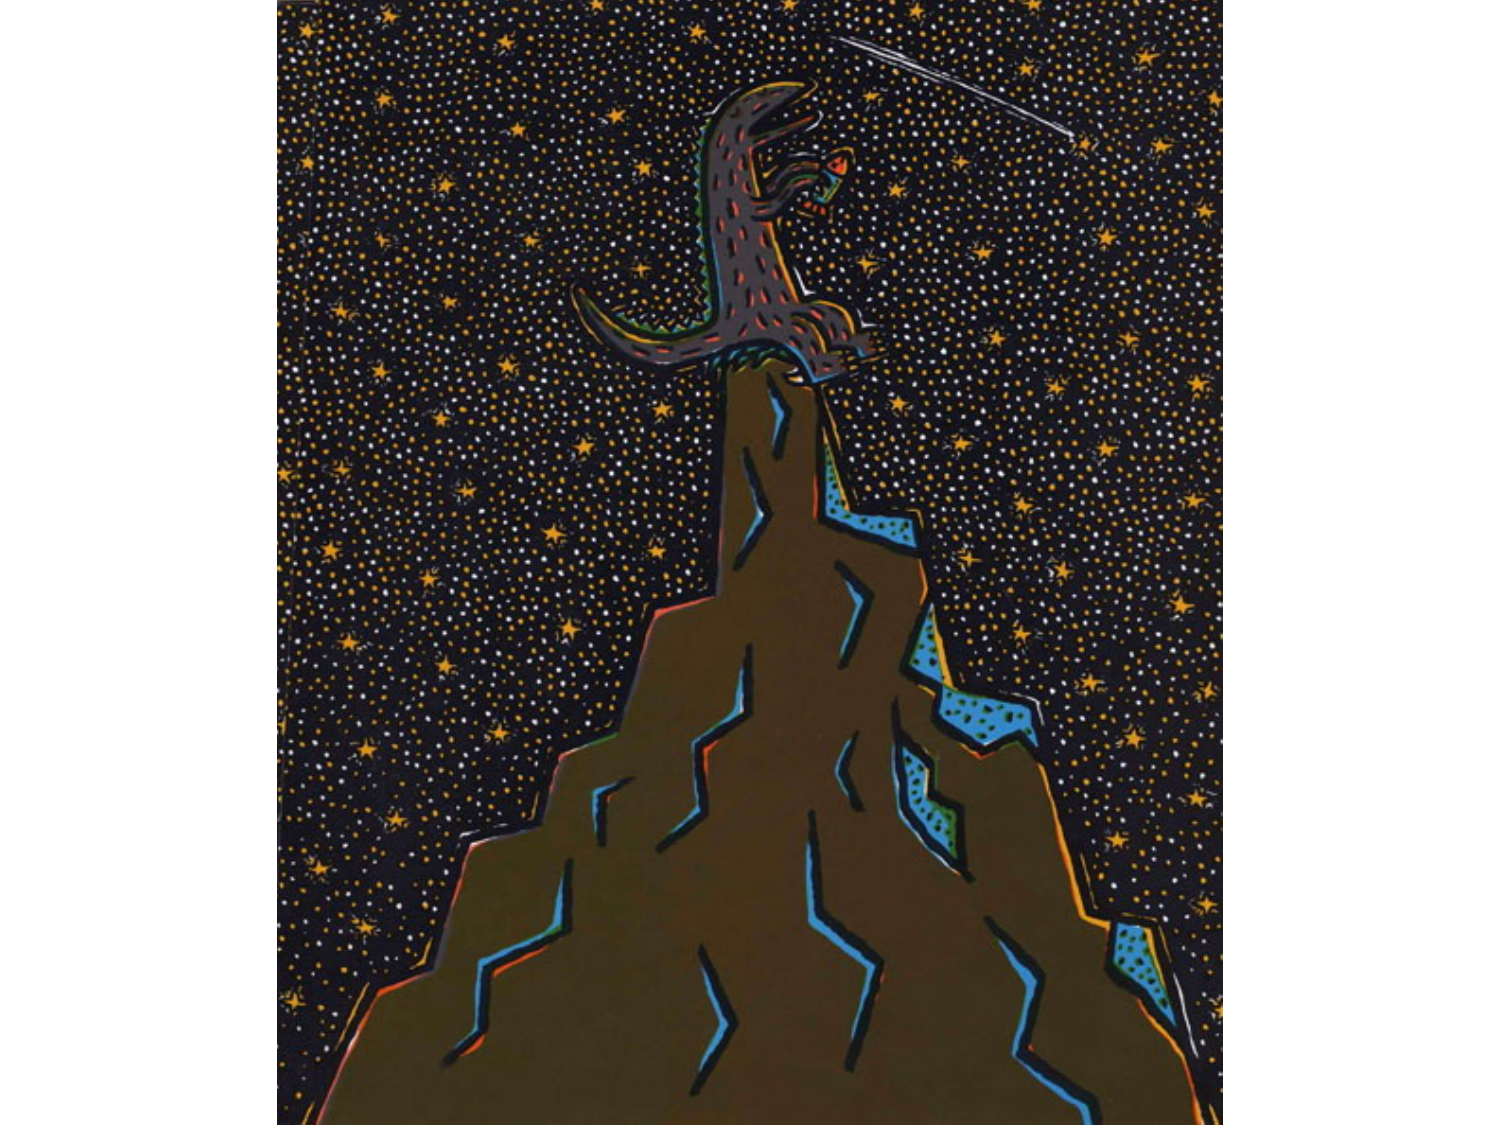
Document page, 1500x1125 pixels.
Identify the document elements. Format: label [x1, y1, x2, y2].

picture [277, 0, 1223, 1125]
